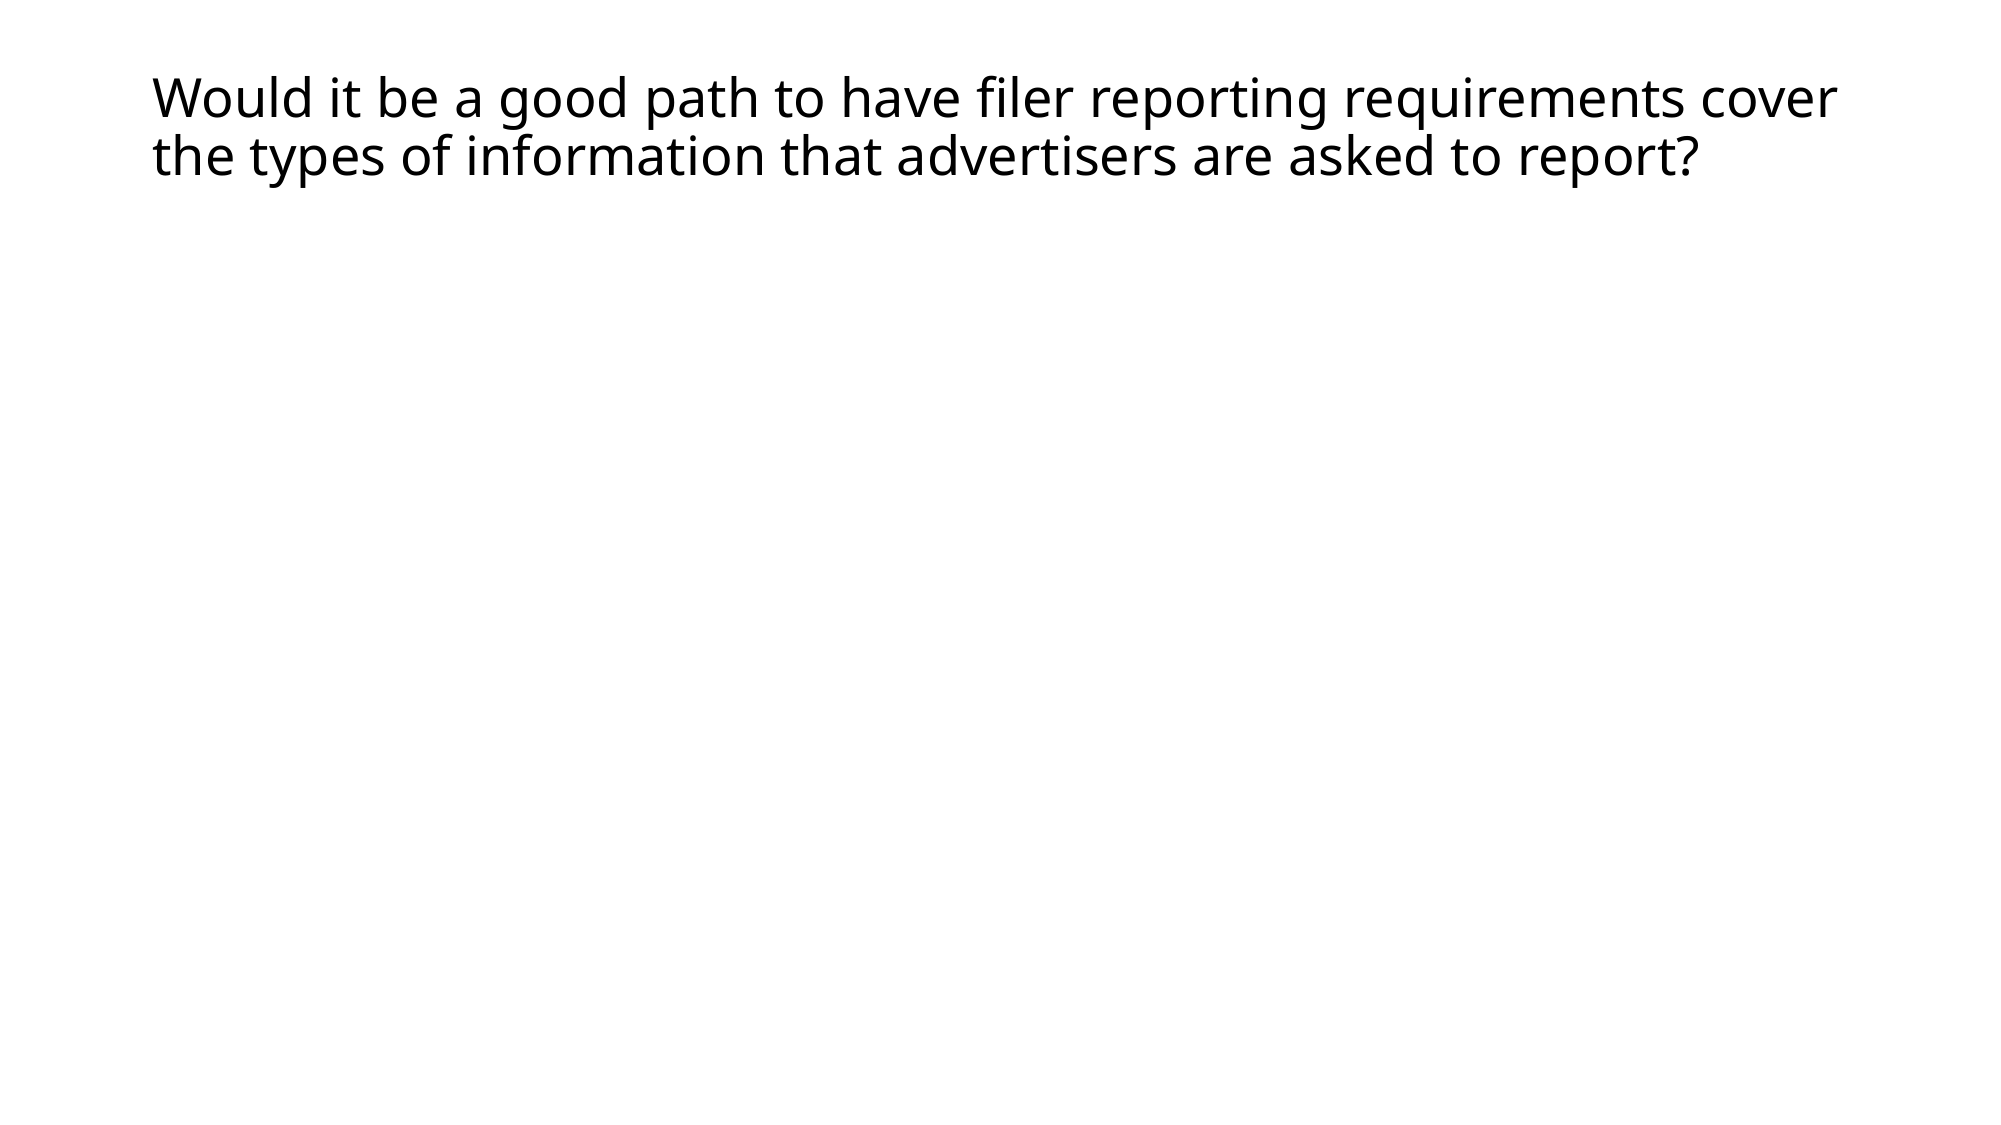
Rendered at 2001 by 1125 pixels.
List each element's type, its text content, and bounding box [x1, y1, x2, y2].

title Would it be a good path to have filer reporting requirements cover the types of information that advertisers are asked to report? [137, 59, 1863, 278]
